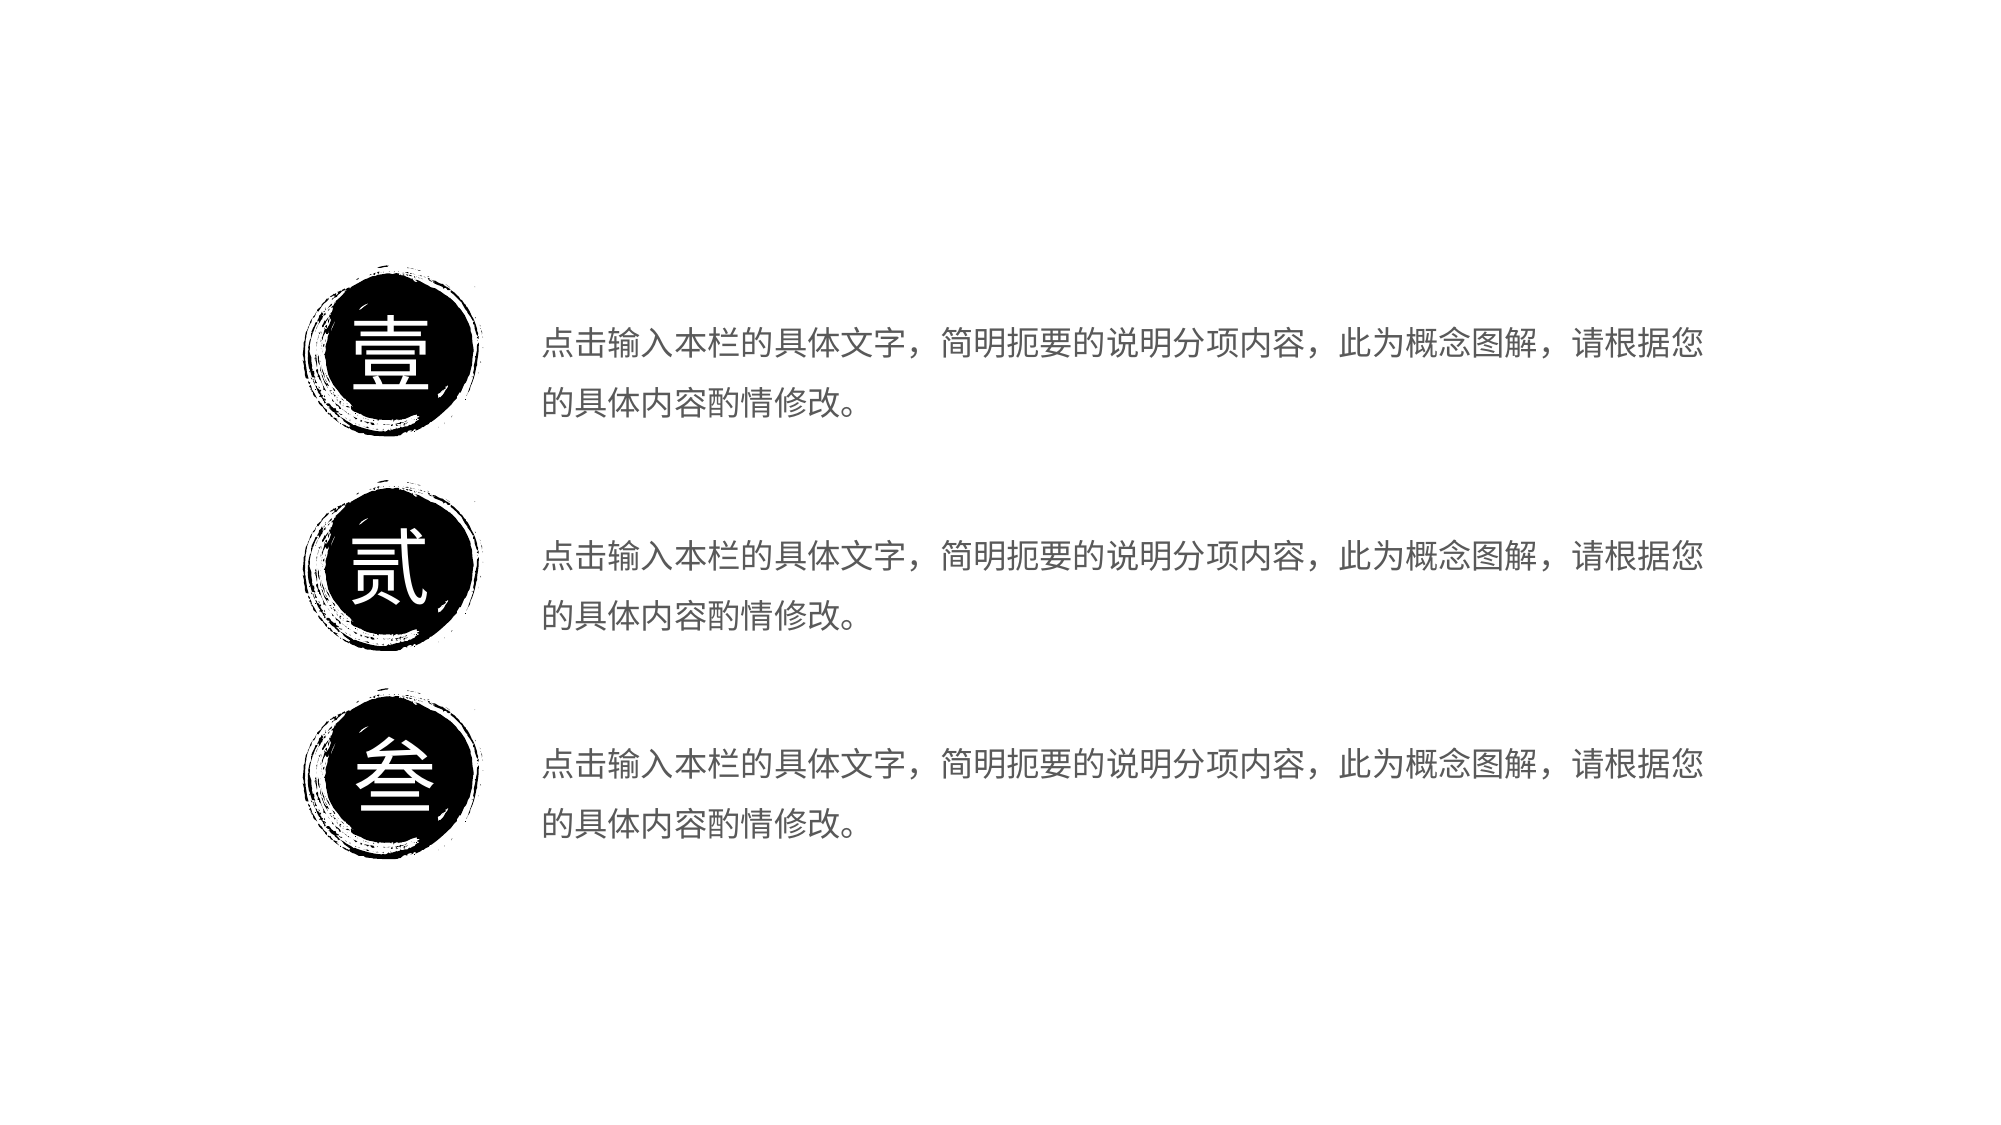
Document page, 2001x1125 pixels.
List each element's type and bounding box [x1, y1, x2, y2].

text_box [302, 265, 1734, 860]
